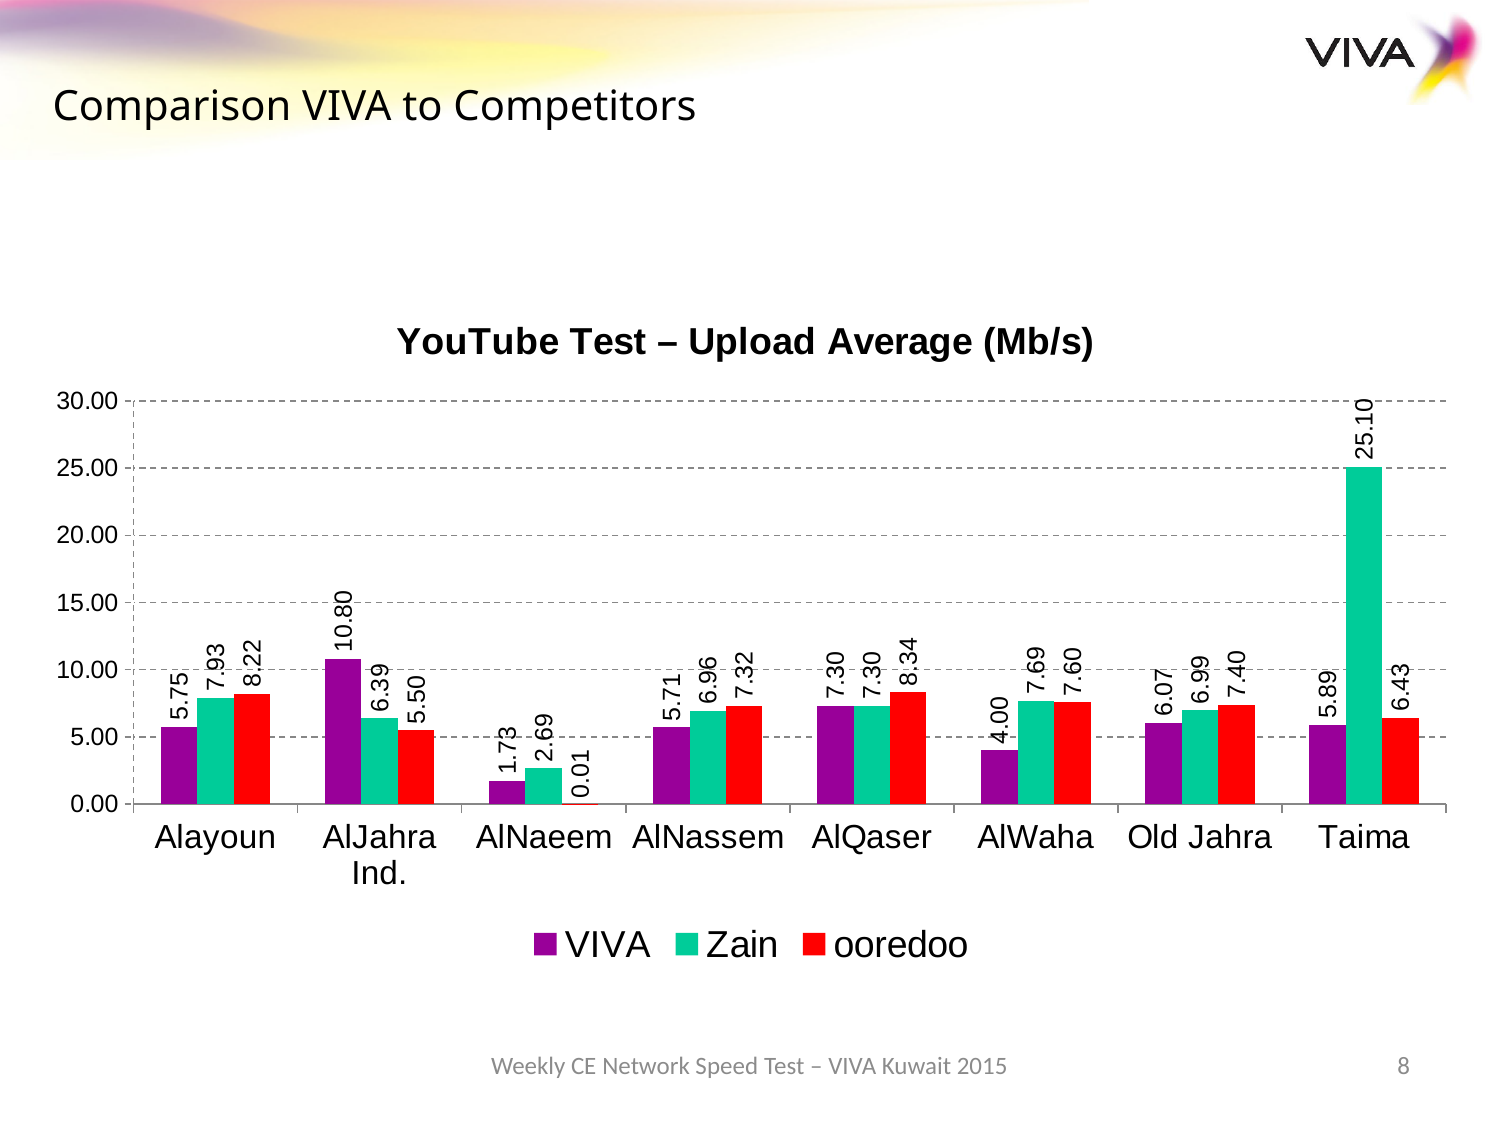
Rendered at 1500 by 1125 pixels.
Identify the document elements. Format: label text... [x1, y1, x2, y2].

picture [0, 0, 1089, 160]
text_box 8 [1074, 1042, 1425, 1103]
chart [27, 287, 1476, 974]
text_box Comparison VIVA to Competitors [37, 24, 1278, 184]
picture [1300, 12, 1485, 105]
text_box Weekly CE Network Speed Test – VIVA Kuwait 2015 [205, 1042, 1074, 1103]
